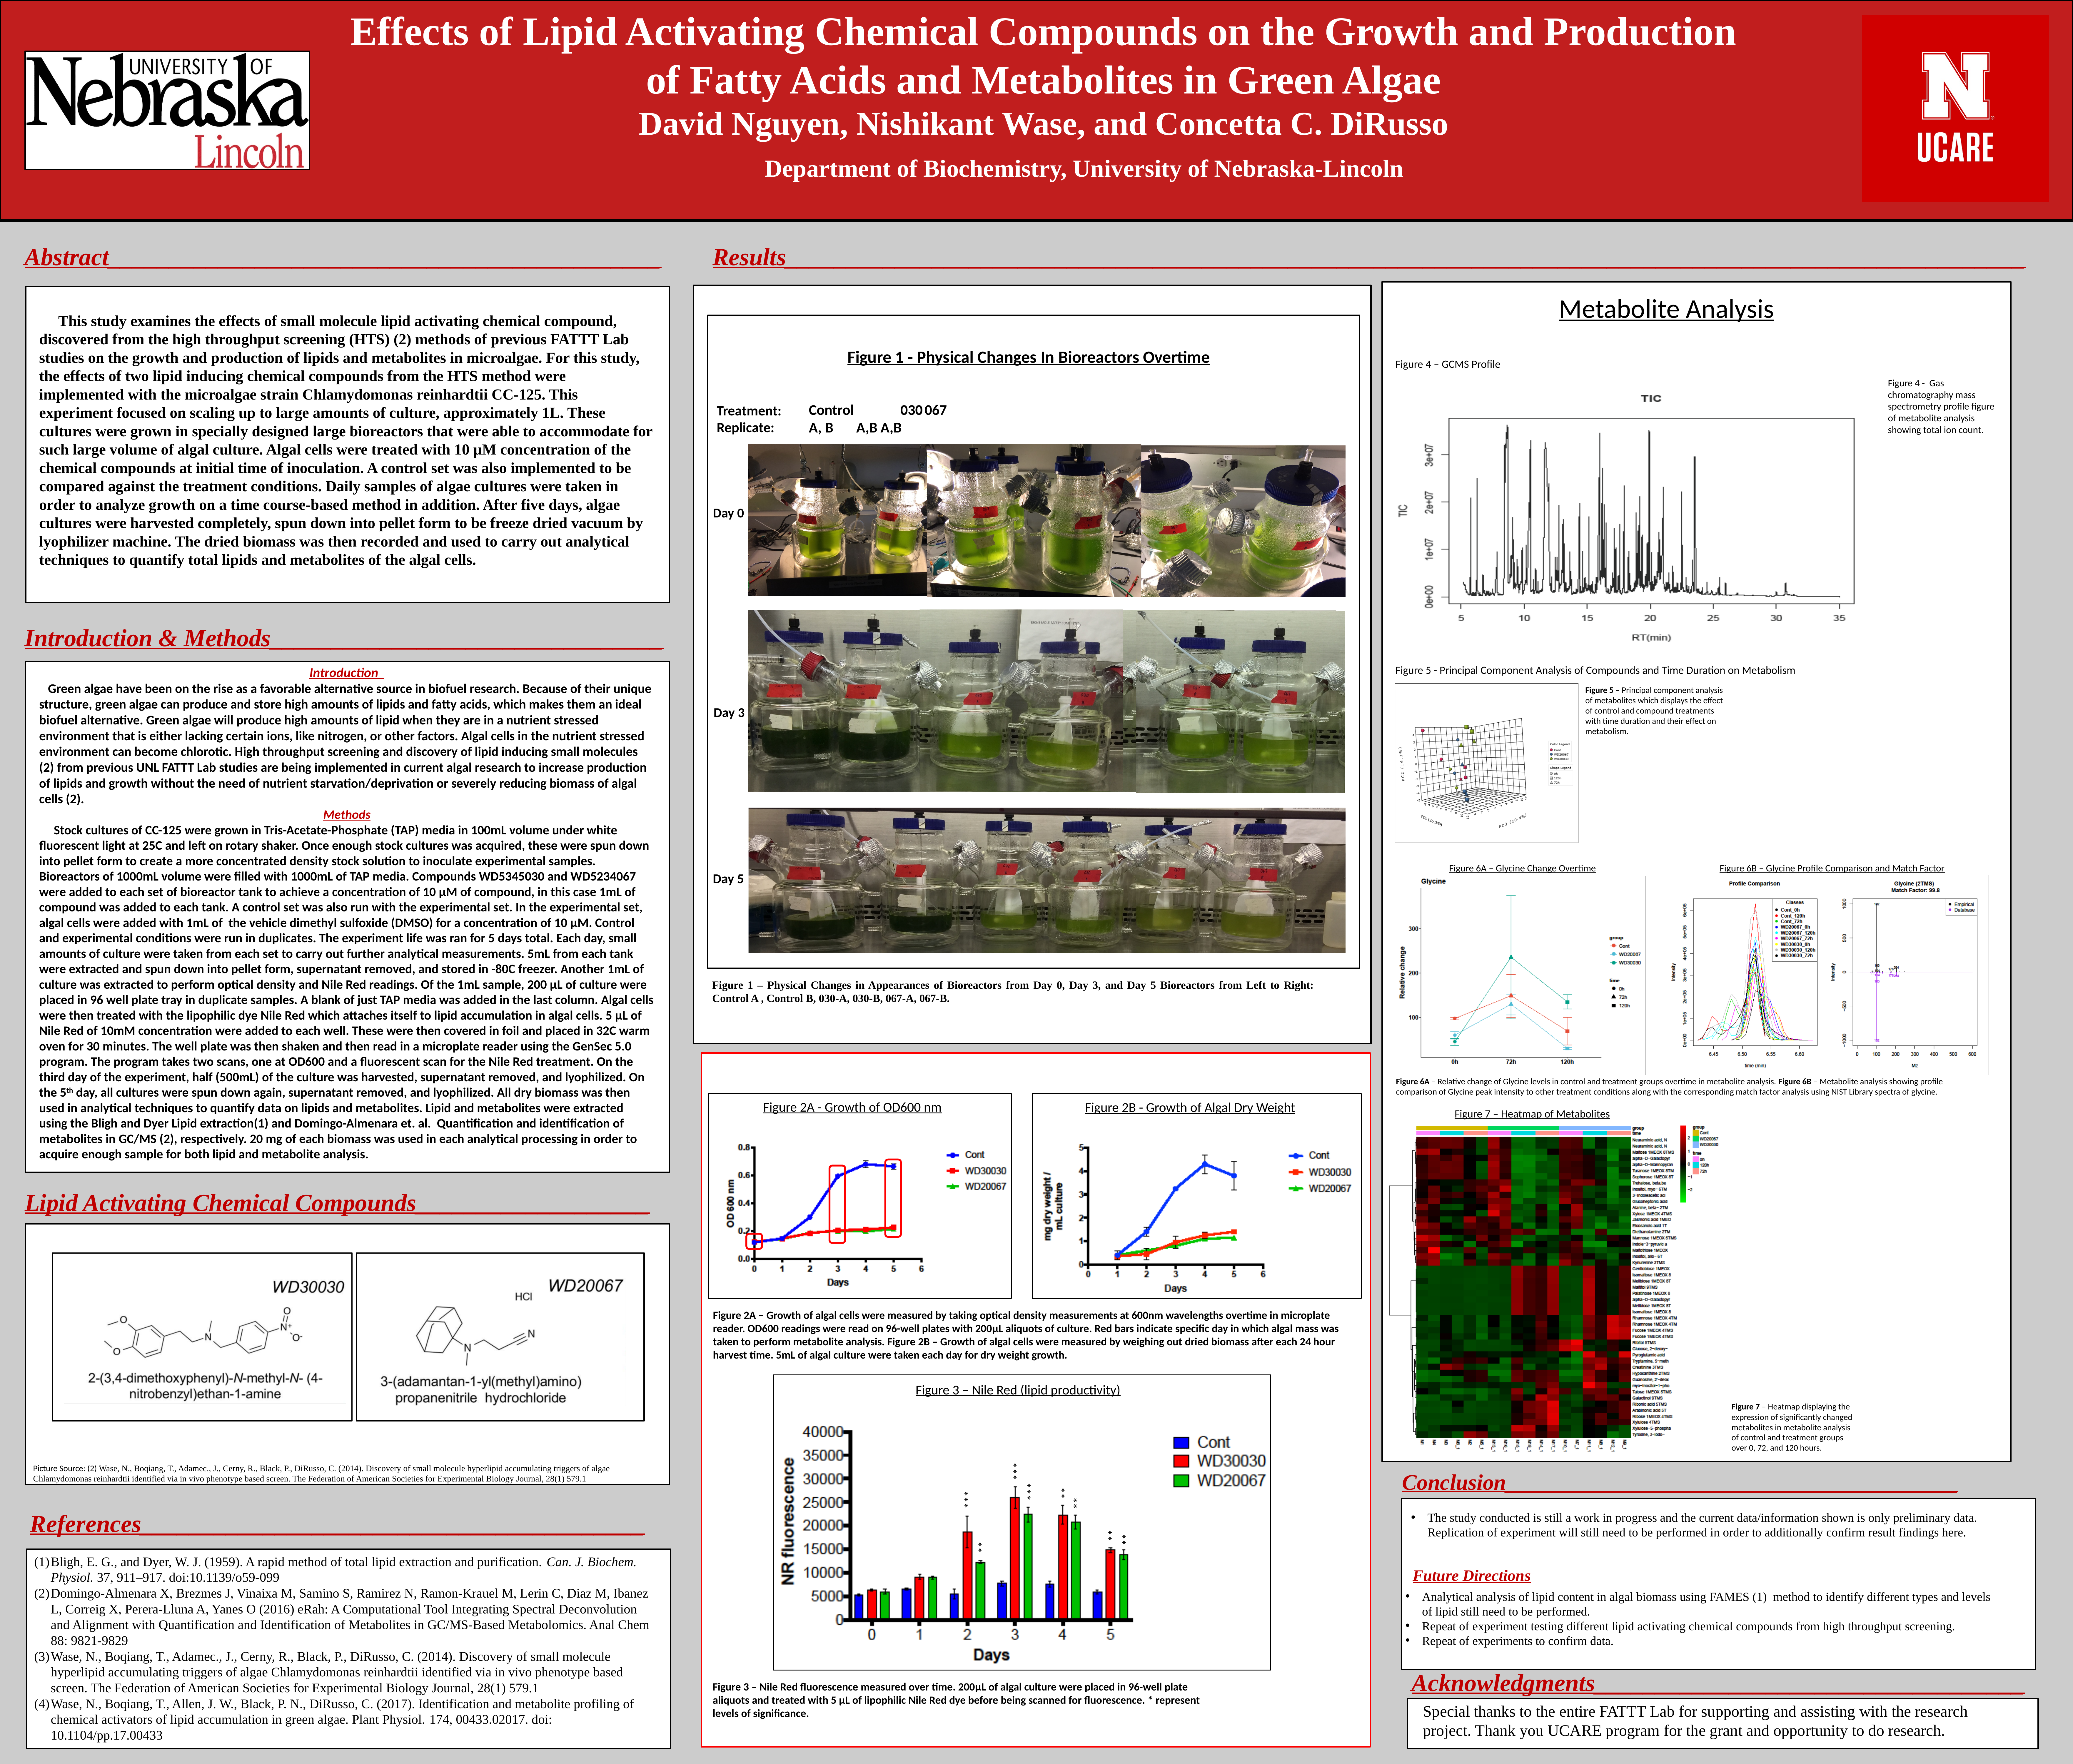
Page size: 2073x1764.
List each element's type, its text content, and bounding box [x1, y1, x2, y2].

text_box Abstract_____________________________________________ [20, 238, 677, 272]
text_box References_________________________________________ [25, 1506, 670, 1540]
text_box [1401, 1664, 1407, 1670]
text_box Figure 4 - Gas chromatography mass spectrometry profile figure of metabolite analysis showing total ion count. [1883, 374, 2006, 437]
text_box [43, 1259, 52, 1307]
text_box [717, 1116, 1014, 1296]
text_box [52, 1252, 353, 1421]
text_box [716, 1382, 772, 1403]
text_box [1401, 1498, 2036, 1664]
picture [748, 808, 1346, 953]
text_box Figure 6B – Glycine Profile Comparison and Match Factor [1715, 859, 2021, 876]
text_box [25, 661, 670, 1173]
text_box Figure 6A – Glycine Change Overtime [1445, 859, 1646, 876]
text_box Effects of Lipid Activating Chemical Compounds on the Growth and Production of Fatty Acids and Metabolites in Green Algae David Nguyen, Nishikant Wase, and Concetta C. DiRusso Department of Biochemistry, University of Nebraska-Lincoln [327, 2, 1761, 184]
text_box Figure 7 – Heatmap of Metabolites [1450, 1105, 1713, 1122]
text_box Acknowledgments___________________________________ [1407, 1664, 2038, 1698]
text_box Bligh, E. G., and Dyer, W. J. (1959). A rapid method of total lipid extraction and purification. Can. J. Biochem. Physiol. 37, 911–917. doi:10.1139/o59-099 Domingo-Almenara X, Brezmes J, Vinaixa M, Samino S, Ramirez N, Ramon-Krauel M, Lerin C, Diaz M, Ibanez L, Correig X, Perera-Lluna A, Yanes O (2016) eRah: A Computational Tool Integrating Spectral Deconvolution and Alignment with Quantification and Identification of Metabolites in GC/MS-Based Metabolomics. Anal Chem 88: 9821-9829 Wase, N., Boqiang, T., Adamec., J., Cerny, R., Black, P., DiRusso, C. (2014). Discovery of small molecule hyperlipid accumulating triggers of algae Chlamydomonas reinhardtii identified via in vivo phenotype based screen. The Federation of American Societies for Experimental Biology Journal, 28(1) 579.1 Wase, N., Boqiang, T., Allen, J. W., Black, P. N., DiRusso, C. (2017). Identification and metabolite profiling of chemical activators of lipid accumulation in green algae. Plant Physiol. 174, 00433.02017. doi: 10.1104/pp.17.00433 [30, 1551, 659, 1760]
text_box Picture Source: (2) Wase, N., Boqiang, T., Adamec., J., Cerny, R., Black, P., DiRusso, C. (2014). Discovery of small molecule hyperlipid accumulating triggers of algae Chlamydomonas reinhardtii identified via in vivo phenotype based screen. The Federation of American Societies for Experimental Biology Journal, 28(1) 579.1 [29, 1460, 652, 1496]
text_box Figure 5 - Principal Component Analysis of Compounds and Time Duration on Metabolism [1391, 661, 1802, 692]
text_box Conclusion_________________________________________ [1398, 1465, 1989, 1496]
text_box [774, 1375, 1270, 1670]
picture [1395, 683, 1579, 843]
text_box Figure 6A – Relative change of Glycine levels in control and treatment groups overtime in metabolite analysis. Figure 6B – Metabolite analysis showing profile comparison of Glycine peak intensity to other treatment conditions along with the corresponding match factor analysis using NIST Library spectra of glycine. [1391, 1073, 1989, 1099]
text_box The study conducted is still a work in progress and the current data/information shown is only preliminary data. Replication of experiment will still need to be performed in order to additionally confirm result findings here. [1407, 1507, 2014, 1541]
picture [64, 1279, 346, 1404]
text_box Figure 4 – GCMS Profile [1391, 355, 1840, 372]
text_box Future Directions [1408, 1563, 2021, 1586]
picture [26, 51, 309, 169]
text_box Figure 1 – Physical Changes in Appearances of Bioreactors from Day 0, Day 3, and Day 5 Bioreactors from Left to Right: Control A , Control B, 030-A, 030-B, 067-A, 067-B. [708, 975, 1319, 1007]
text_box Introduction Green algae have been on the rise as a favorable alternative source in biofuel research. Because of their unique structure, green algae can produce and store high amounts of lipids and fatty acids, which makes them an ideal biofuel alternative. Green algae will produce high amounts of lipid when they are in a nutrient stressed environment that is either lacking certain ions, like nitrogen, or other factors. Algal cells in the nutrient stressed environment can become chlorotic. High throughput screening and discovery of lipid inducing small molecules (2) from previous UNL FATTT Lab studies are being implemented in current algal research to increase production of lipids and growth without the need of nutrient starvation/deprivation or severely reducing biomass of algal cells (2). Methods Stock cultures of CC-125 were grown in Tris-Acetate-Phosphate (TAP) media in 100mL volume under white fluorescent light at 25C and left on rotary shaker. Once enough stock cultures was acquired, these were spun down into pellet form to create a more concentrated density stock solution to inoculate experimental samples. Bioreactors of 1000mL volume were filled with 1000mL of TAP media. Compounds WD5345030 and WD5234067 were added to each set of bioreactor tank to achieve a concentration of 10 μM of compound, in this case 1mL of compound was added to each tank. A control set was also run with the experimental set. In the experimental set, algal cells were added with 1mL of the vehicle dimethyl sulfoxide (DMSO) for a concentration of 10 μM. Control and experimental conditions were run in duplicates. The experiment life was ran for 5 days total. Each day, small amounts of culture were taken from each set to carry out further analytical measurements. 5mL from each tank were extracted and spun down into pellet form, supernatant removed, and stored in -80C freezer. Another 1mL of culture was extracted to perform optical density and Nile Red readings. Of the 1mL sample, 200 μL of culture were placed in 96 well plate tray in duplicate samples. A blank of just TAP media was added in the last column. Algal cells were then treated with the lipophilic dye Nile Red which attaches itself to lipid accumulation in algal cells. 5 μL of Nile Red of 10mM concentration were added to each well. These were then covered in foil and placed in 32C warm oven for 30 minutes. The well plate was then shaken and then read in a microplate reader using the GenSec 5.0 program. The program takes two scans, one at OD600 and a fluorescent scan for the Nile Red treatment. On the third day of the experiment, half (500mL) of the culture was harvested, supernatant removed, and lyophilized. On the 5th day, all cultures were spun down again, supernatant removed, and lyophilized. All dry biomass was then used in analytical techniques to quantify data on lipids and metabolites. Lipid and metabolites were extracted using the Bligh and Dyer Lipid extraction(1) and Domingo-Almenara et. al. Quantification and identification of metabolites in GC/MS (2), respectively. 20 mg of each biomass was used in each analytical processing in order to acquire enough sample for both lipid and metabolite analysis. [35, 661, 659, 1163]
text_box [26, 1548, 671, 1749]
text_box Lipid Activating Chemical Compounds___________________ [20, 1184, 664, 1218]
text_box [1421, 322, 1450, 348]
text_box Analytical analysis of lipid content in algal biomass using FAMES (1) method to identify different types and levels of lipid still need to be performed. Repeat of experiment testing different lipid activating chemical compounds from high throughput screening. Repeat of experiments to confirm data. [1401, 1586, 2009, 1664]
text_box [25, 1223, 670, 1485]
text_box [708, 1094, 753, 1116]
text_box [1407, 1698, 2039, 1749]
text_box [701, 1052, 1371, 1747]
text_box Figure 5 – Principal component analysis of metabolites which displays the effect of control and compound treatments with time duration and their effect on metabolism. [1581, 692, 1735, 738]
text_box [1032, 1093, 1362, 1299]
picture [748, 609, 1345, 793]
text_box [356, 1252, 645, 1421]
text_box Metabolite Analysis [1555, 289, 2073, 325]
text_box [1037, 1118, 1355, 1299]
picture [748, 444, 1346, 597]
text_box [1397, 876, 1646, 1075]
picture [1862, 14, 2049, 202]
text_box [25, 286, 670, 603]
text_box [1670, 875, 1989, 1075]
text_box Special thanks to the entire FATTT Lab for supporting and assisting with the research project. Thank you UCARE program for the grant and opportunity to do research. [1418, 1698, 2022, 1741]
picture [363, 1278, 626, 1406]
text_box [707, 315, 1360, 969]
text_box [708, 1093, 1012, 1299]
text_box This study examines the effects of small molecule lipid activating chemical compound, discovered from the high throughput screening (HTS) (2) methods of previous FATTT Lab studies on the growth and production of lipids and metabolites in microalgae. For this study, the effects of two lipid inducing chemical compounds from the HTS method were implemented with the microalgae strain Chlamydomonas reinhardtii CC-125. This experiment focused on scaling up to large amounts of culture, approximately 1L. These cultures were grown in specially designed large bioreactors that were able to accommodate for such large volume of algal culture. Algal cells were treated with 10 μM concentration of the chemical compounds at initial time of inoculation. A control set was also implemented to be compared against the treatment conditions. Daily samples of algae cultures were taken in order to analyze growth on a time course-based method in addition. After five days, algae cultures were harvested completely, spun down into pellet form to be freeze dried vacuum by lyophilizer machine. The dried biomass was then recorded and used to carry out analytical techniques to quantify total lipids and metabolites of the algal cells. [35, 308, 659, 570]
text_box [1388, 1123, 1721, 1456]
text_box [1381, 281, 2011, 1462]
text_box Introduction & Methods________________________________ [20, 620, 677, 654]
text_box [693, 285, 1371, 1044]
text_box Figure 3 – Nile Red (lipid productivity) [1271, 1379, 1306, 1399]
text_box Figure 2A - Growth of OD600 nm [759, 1096, 993, 1115]
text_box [1395, 378, 1882, 654]
text_box Figure 7 – Heatmap displaying the expression of significantly changed metabolites in metabolite analysis of control and treatment groups over 0, 72, and 120 hours. [1727, 1399, 1864, 1455]
text_box Results_____________________________________________________________________________________________________ [708, 238, 2038, 272]
text_box Figure 3 – Nile Red fluorescence measured over time. 200μL of algal culture were placed in 96-well plate aliquots and treated with 5 μL of lipophilic Nile Red dye before being scanned for fluorescence. * represent levels of significance. [708, 1677, 1206, 1721]
text_box [0, 0, 2073, 221]
text_box Figure 2A – Growth of algal cells were measured by taking optical density measurements at 600nm wavelengths overtime in microplate reader. OD600 readings were read on 96-well plates with 200μL aliquots of culture. Red bars indicate specific day in which algal mass was taken to perform metabolite analysis. Figure 2B – Growth of algal cells were measured by weighing out dried biomass after each 24 hour harvest time. 5mL of algal culture were taken each day for dry weight growth. [708, 1306, 1360, 1363]
